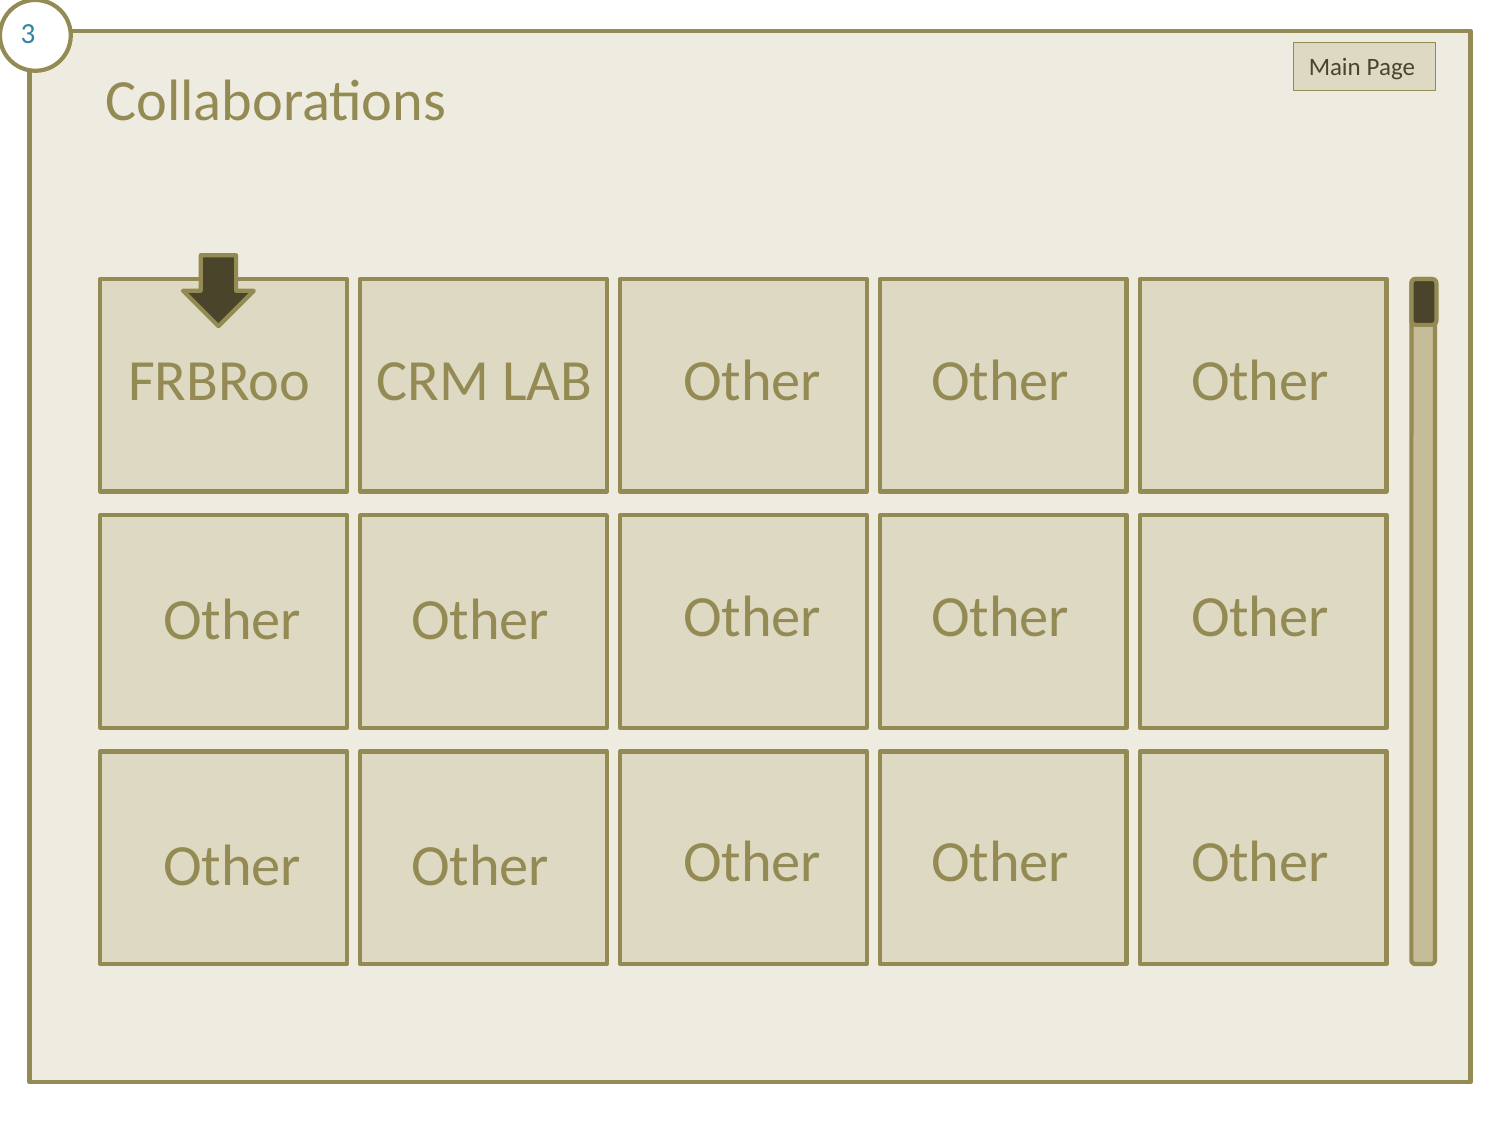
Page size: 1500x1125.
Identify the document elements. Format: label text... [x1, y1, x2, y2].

text_box [1138, 277, 1389, 494]
text_box 3 [5, 7, 115, 57]
text_box Other [668, 571, 836, 656]
text_box Collaborations [90, 54, 461, 140]
text_box Other [668, 334, 836, 420]
text_box [1291, 41, 1437, 92]
text_box [618, 277, 869, 494]
text_box [878, 513, 1129, 730]
text_box Other [396, 819, 565, 904]
text_box [98, 513, 349, 730]
text_box [358, 749, 609, 966]
text_box [181, 253, 256, 329]
text_box [1409, 324, 1438, 967]
text_box [27, 29, 1473, 1084]
text_box Other [1176, 816, 1344, 901]
text_box [878, 277, 1129, 494]
text_box Other [916, 571, 1084, 656]
text_box [878, 749, 1129, 966]
text_box Other [916, 334, 1084, 420]
text_box [98, 749, 349, 966]
text_box [1138, 749, 1389, 966]
text_box Main Page [1294, 42, 1431, 88]
text_box [1138, 513, 1389, 730]
text_box Other [668, 816, 836, 901]
text_box [0, 13, 66, 73]
text_box Other [1176, 334, 1344, 420]
text_box Other [916, 816, 1084, 901]
text_box FRBRoo [113, 334, 326, 420]
text_box Other [396, 574, 565, 659]
text_box [358, 277, 609, 494]
text_box [1409, 276, 1439, 327]
text_box [618, 749, 869, 966]
text_box [98, 277, 349, 494]
text_box Other [148, 819, 317, 904]
text_box [618, 513, 869, 730]
text_box CRM LAB [361, 334, 608, 420]
text_box Other [1176, 571, 1344, 656]
text_box [10, 0, 60, 7]
text_box Other [148, 574, 317, 659]
text_box [358, 513, 609, 730]
